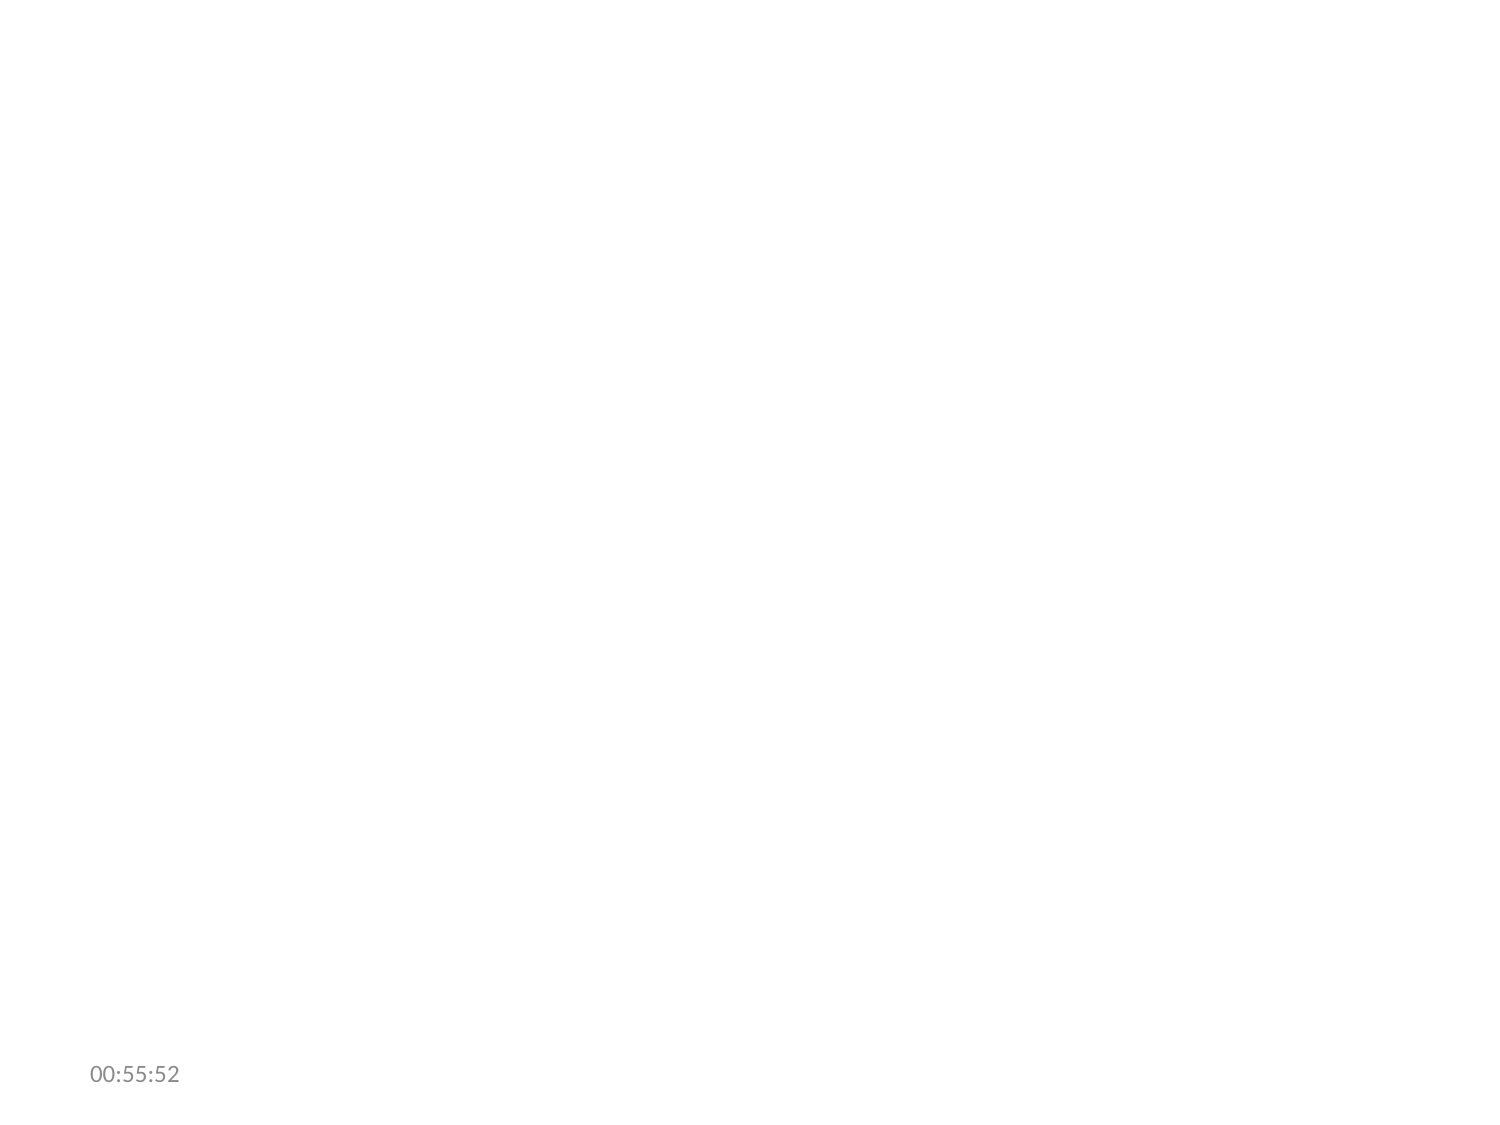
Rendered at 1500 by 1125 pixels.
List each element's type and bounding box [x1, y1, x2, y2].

slide_number [75, 1042, 425, 1103]
